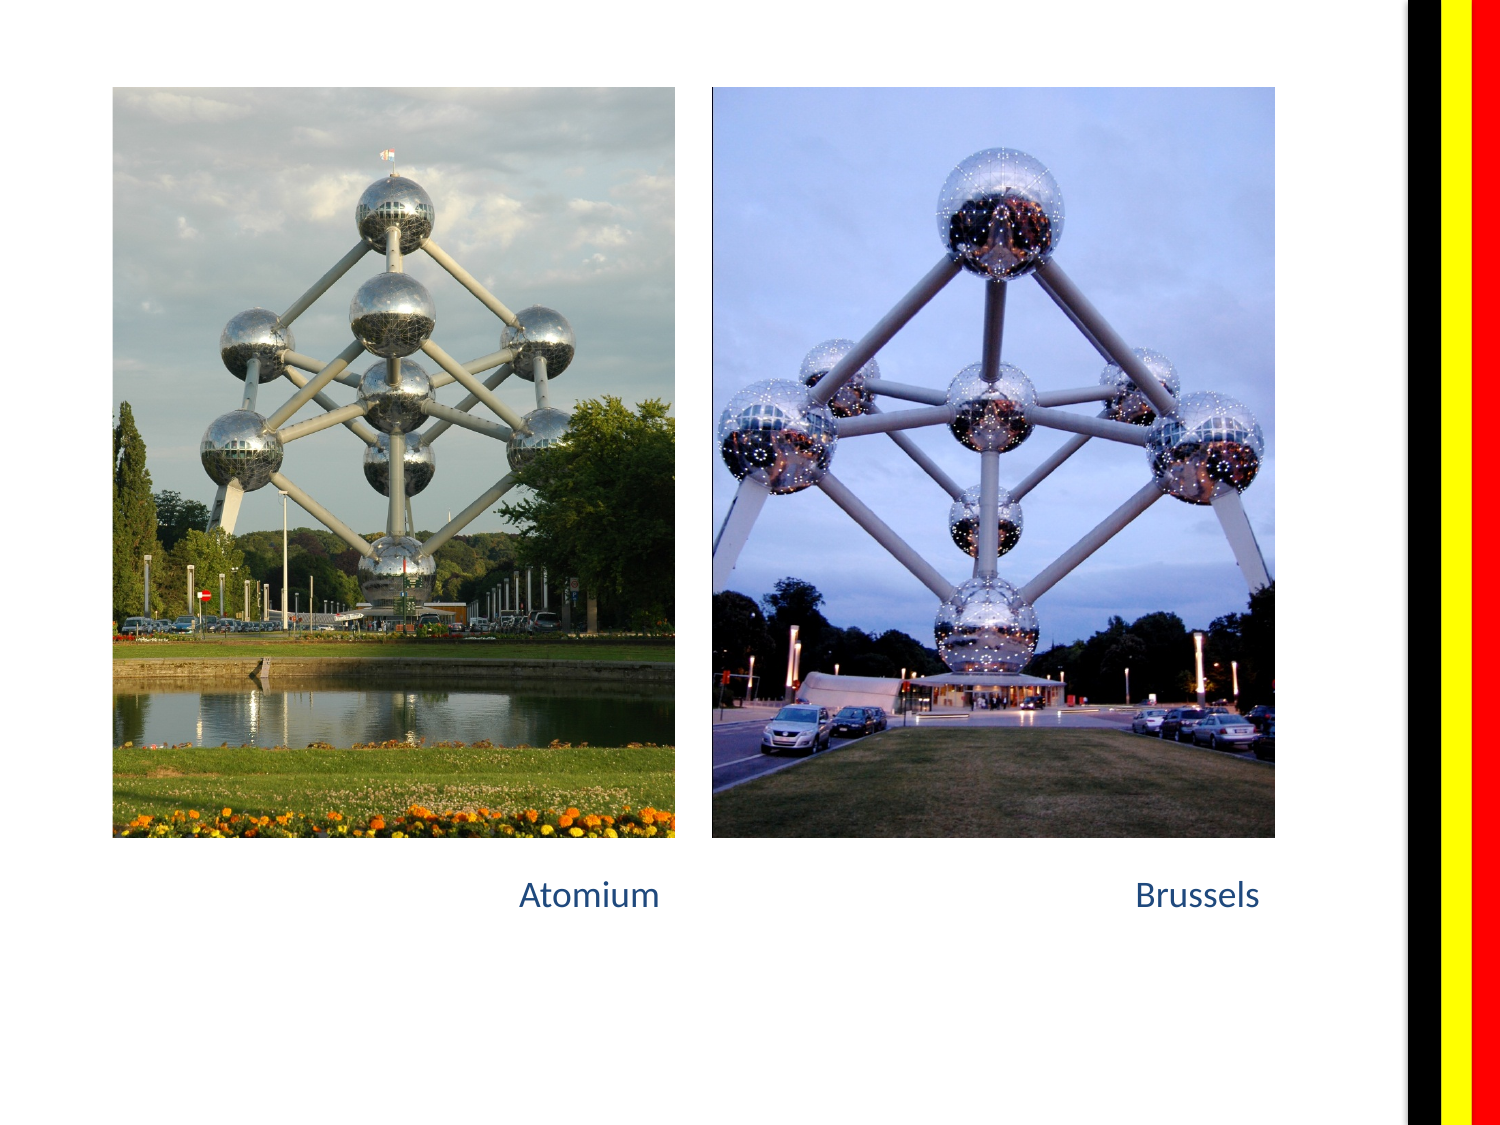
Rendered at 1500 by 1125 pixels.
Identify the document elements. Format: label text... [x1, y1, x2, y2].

picture [112, 87, 676, 838]
list Atomium [112, 862, 675, 1063]
list Brussels [712, 862, 1275, 1063]
picture [711, 87, 1276, 839]
